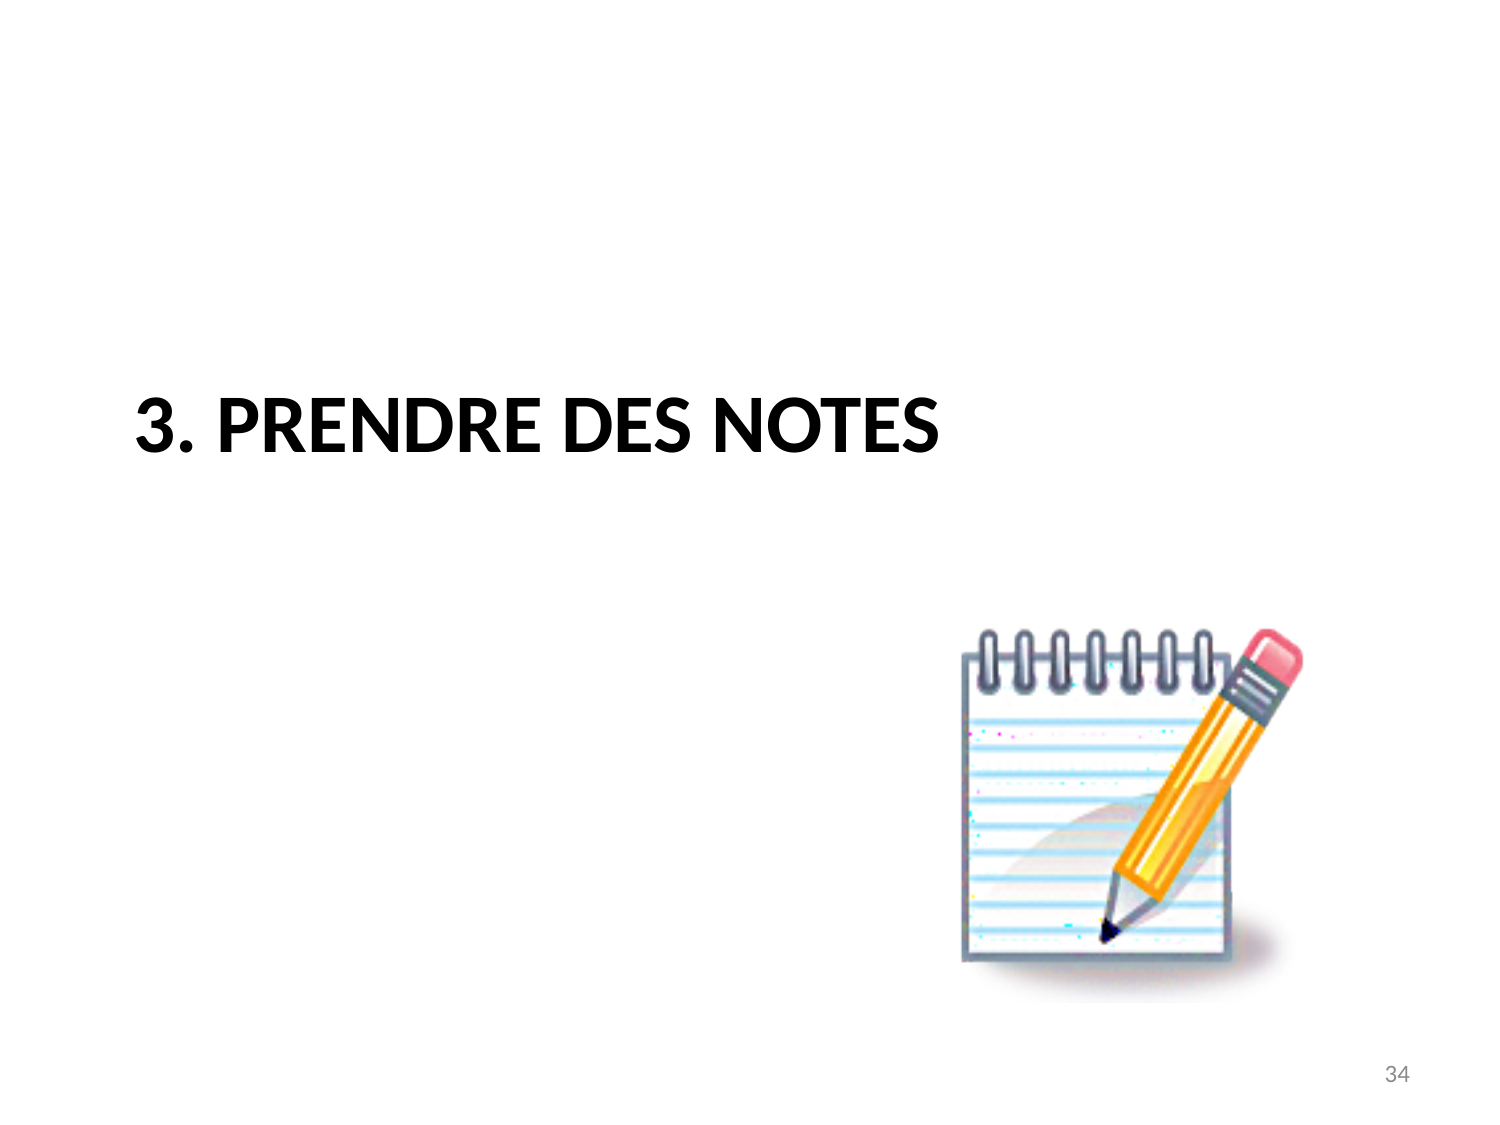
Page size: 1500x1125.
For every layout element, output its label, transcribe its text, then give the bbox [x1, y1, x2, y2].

slide_number 34 [1074, 1042, 1425, 1103]
picture [938, 585, 1321, 1003]
title 3. Prendre des notes [118, 361, 1394, 586]
